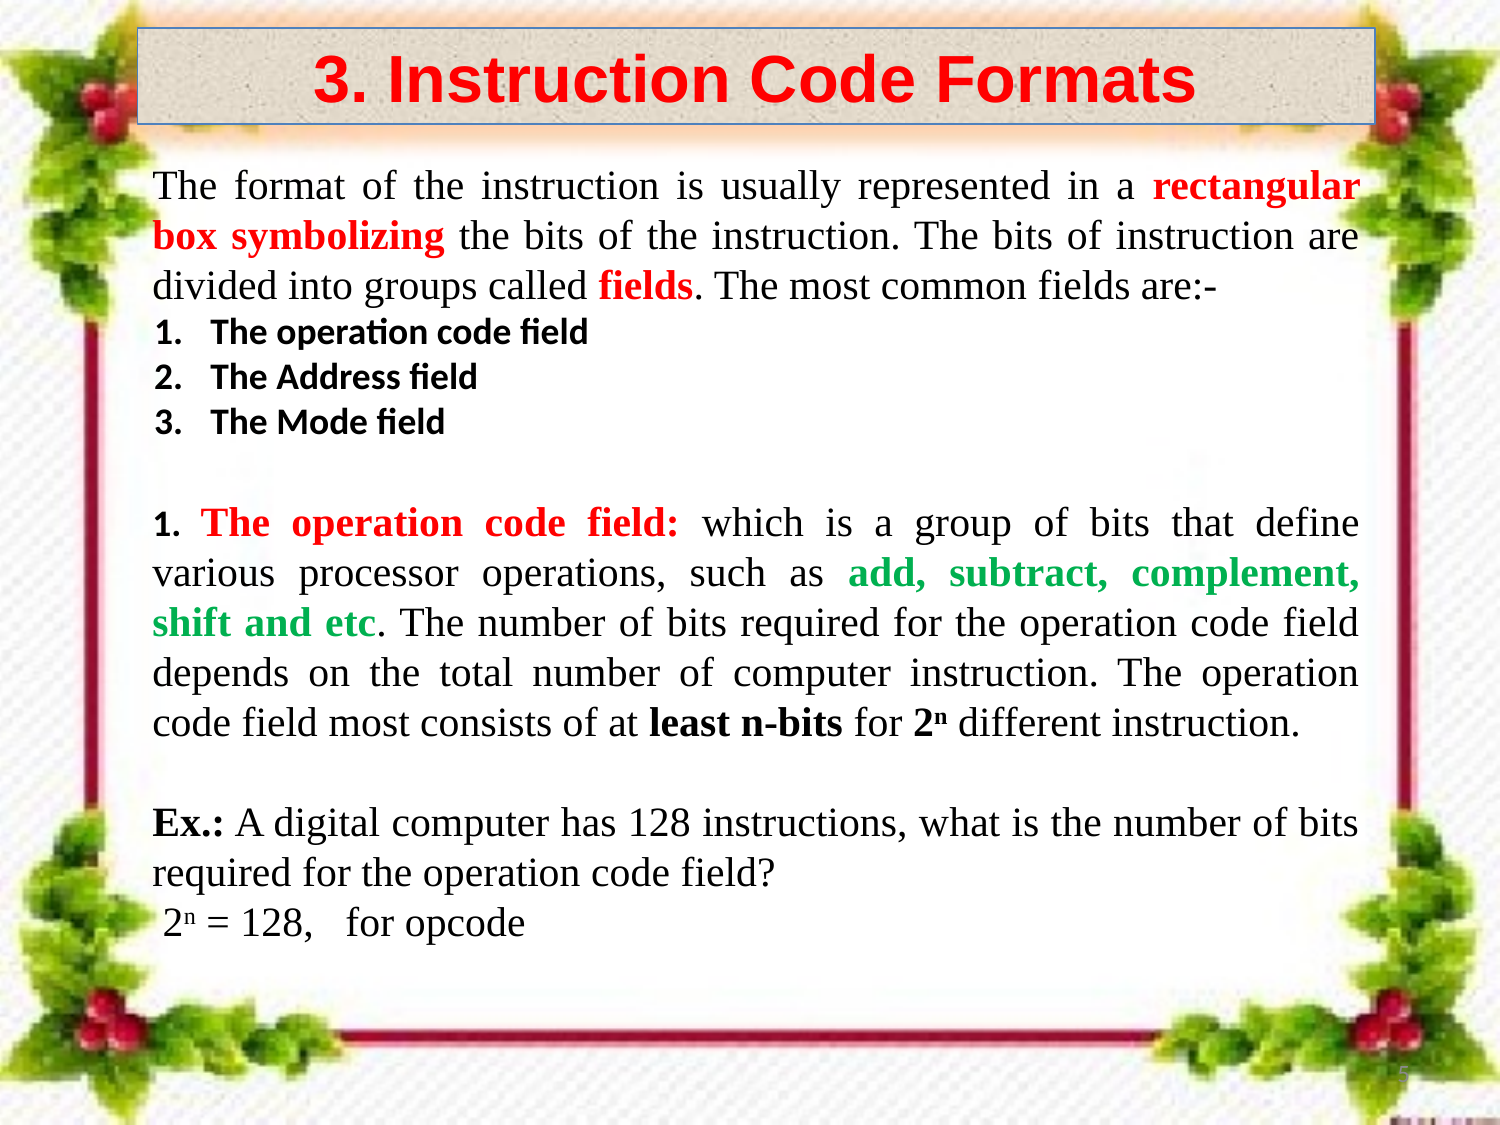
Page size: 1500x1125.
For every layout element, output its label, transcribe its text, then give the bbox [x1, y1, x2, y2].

picture [0, 0, 1500, 1125]
text_box The format of the instruction is usually represented in a rectangular box symbolizing the bits of the instruction. The bits of instruction are divided into groups called fields. The most common fields are:- [137, 149, 1375, 315]
text_box 3. Instruction Code Formats [137, 27, 1376, 125]
text_box The operation code field The Address field The Mode field [139, 299, 605, 495]
slide_number 5 [1074, 1042, 1425, 1103]
